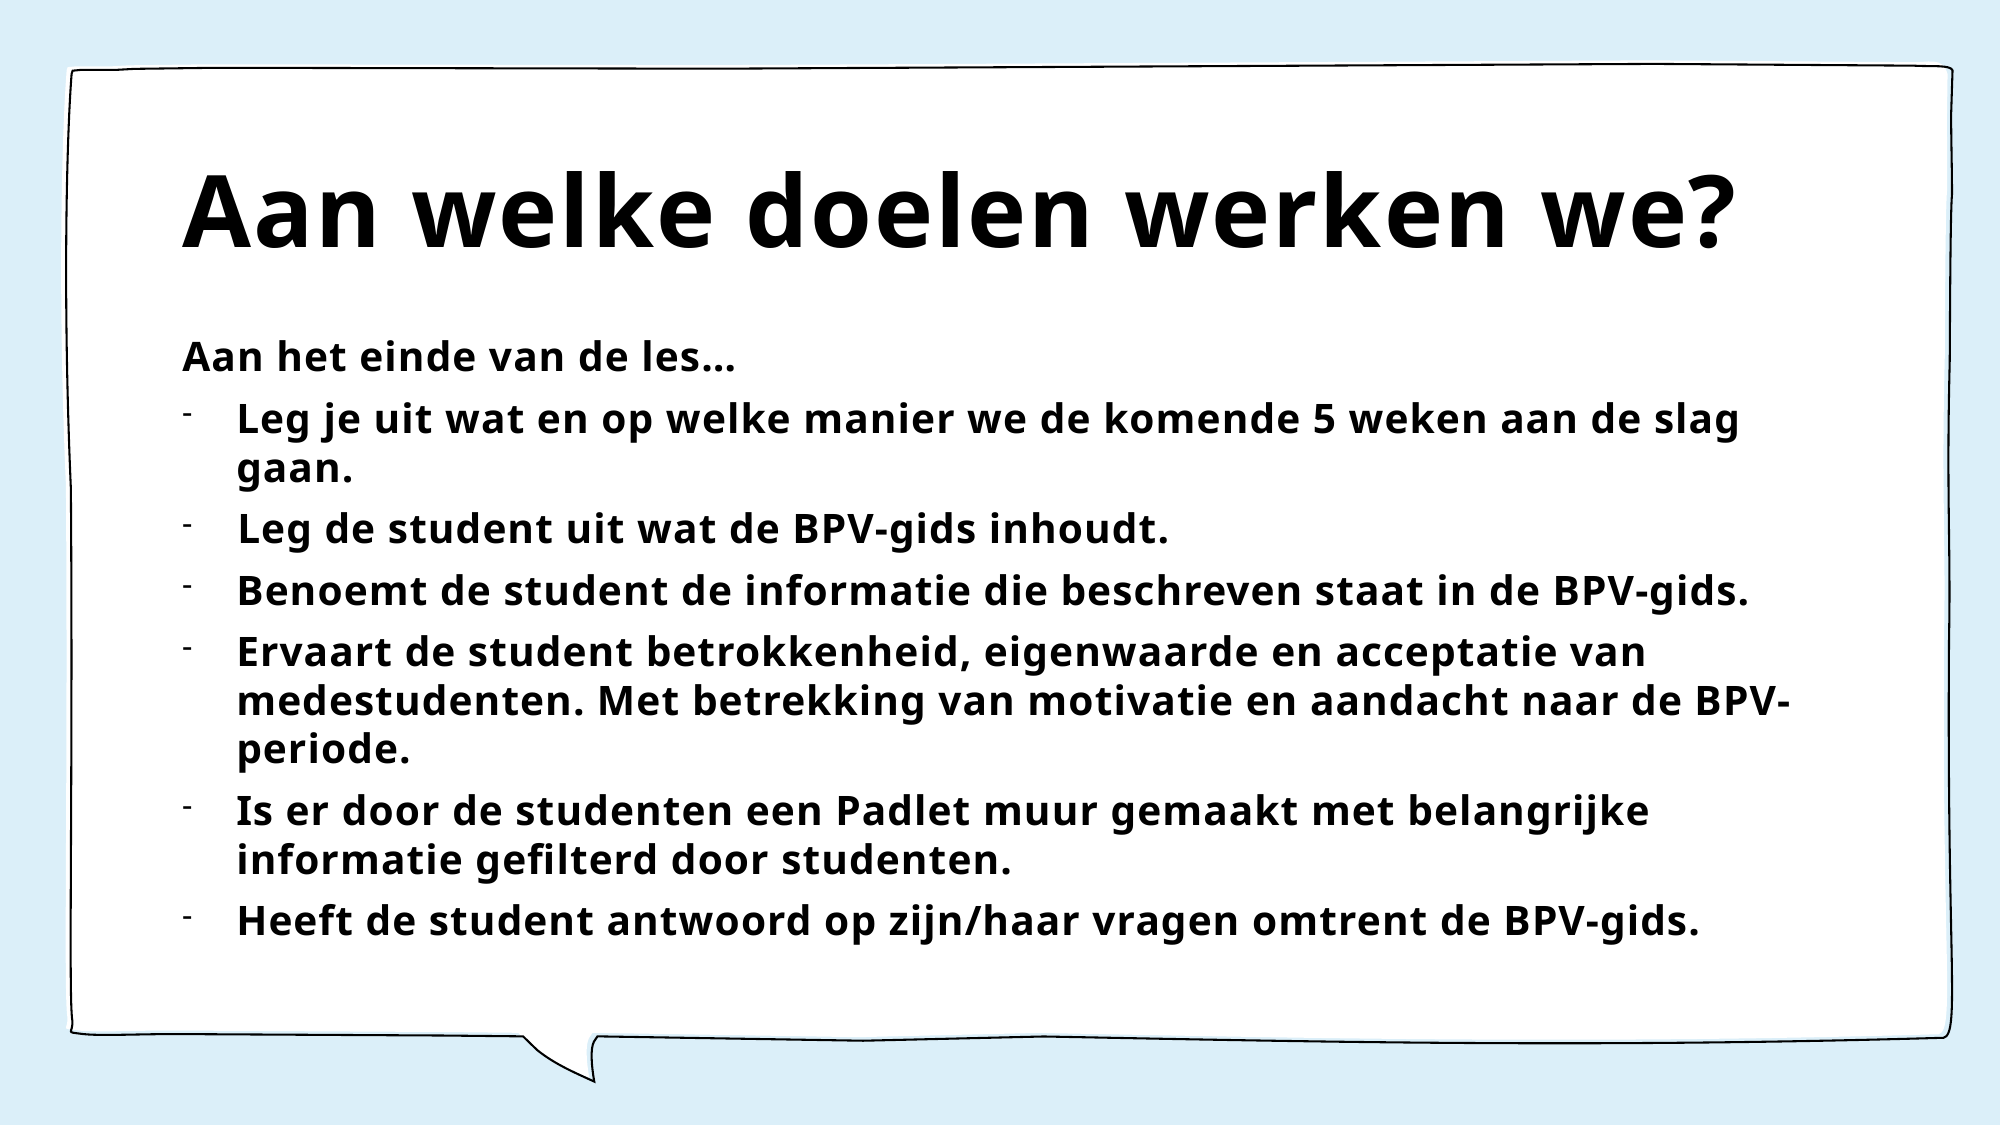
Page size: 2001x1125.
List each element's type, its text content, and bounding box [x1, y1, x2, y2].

title Aan welke doelen werken we? [167, 91, 1863, 323]
list Aan het einde van de les… Leg je uit wat en op welke manier we de komende 5 weken aan de slag gaan. ​Leg de student uit wat de BPV-gids inhoudt. Benoemt de student de informatie die beschreven staat in de BPV-gids. Ervaart de student betrokkenheid, eigenwaarde en acceptatie van medestudenten. Met betrekking van motivatie en aandacht naar de BPV-periode. Is er door de studenten een Padlet muur gemaakt met belangrijke informatie gefilterd door studenten. Heeft de student antwoord op zijn/haar vragen omtrent de BPV-gids. [167, 323, 1863, 952]
